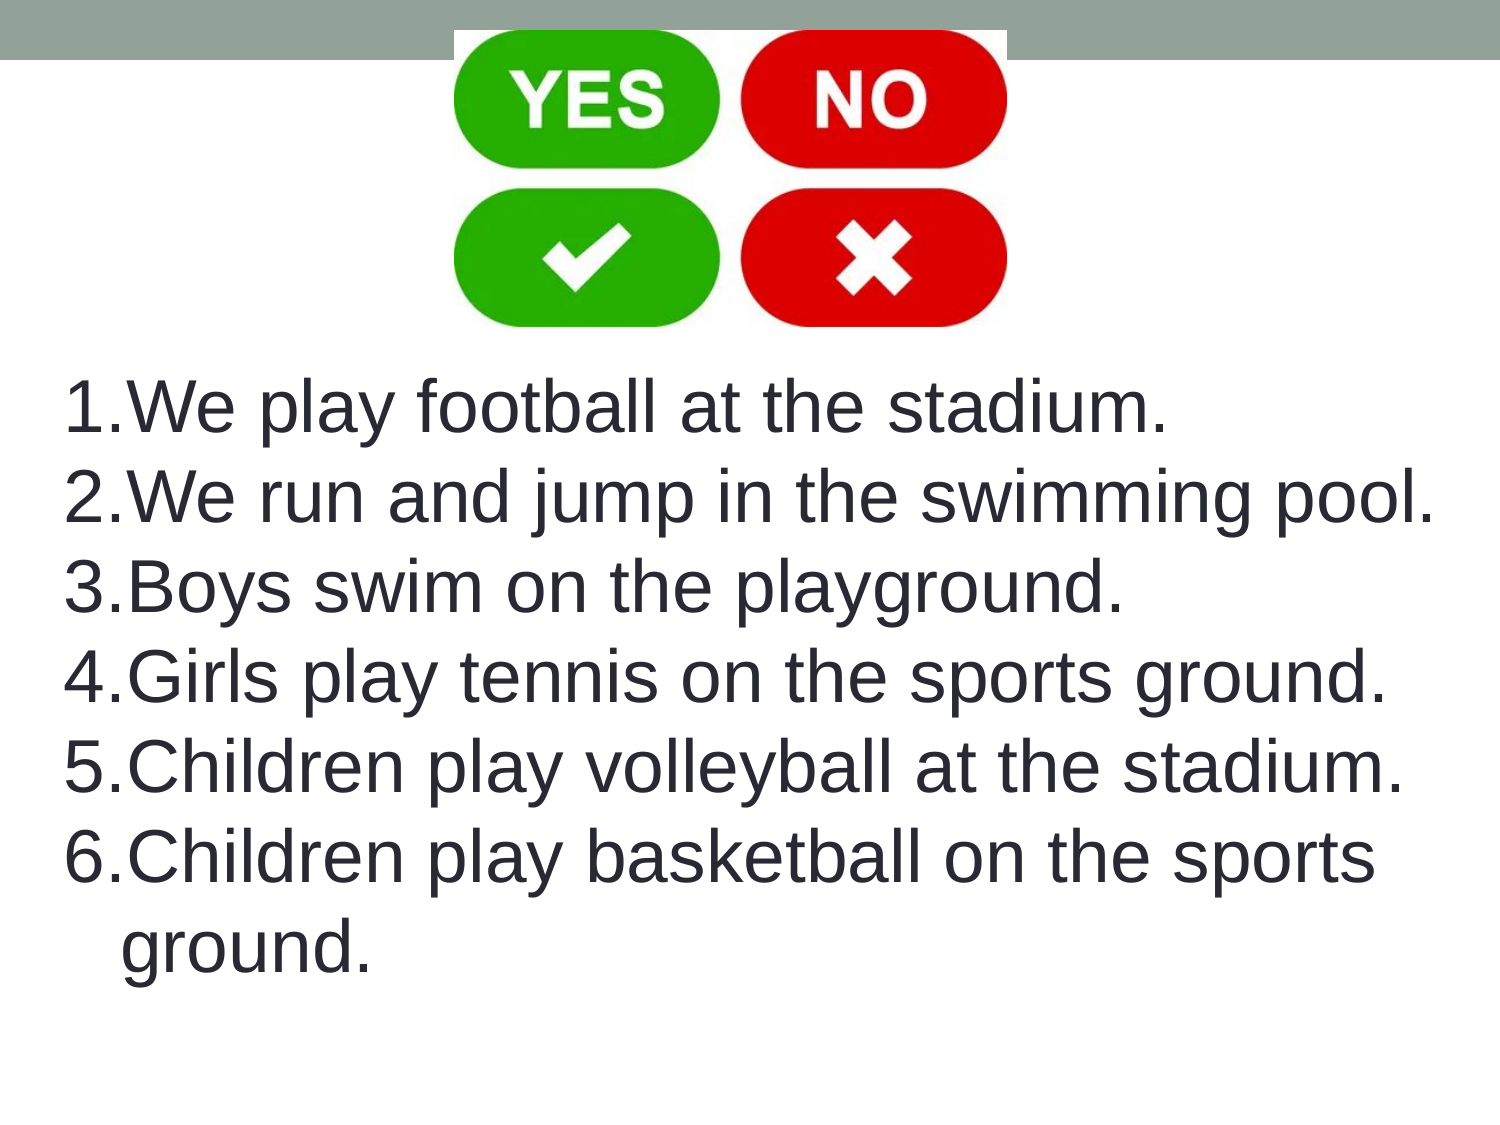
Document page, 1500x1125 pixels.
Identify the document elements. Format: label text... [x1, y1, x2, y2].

picture [454, 30, 1007, 327]
text_box We play football at the stadium. We run and jump in the swimming pool. Boys swim on the playground. Girls play tennis on the sports ground. Children play volleyball at the stadium. Children play basketball on the sports ground. [49, 349, 1459, 995]
